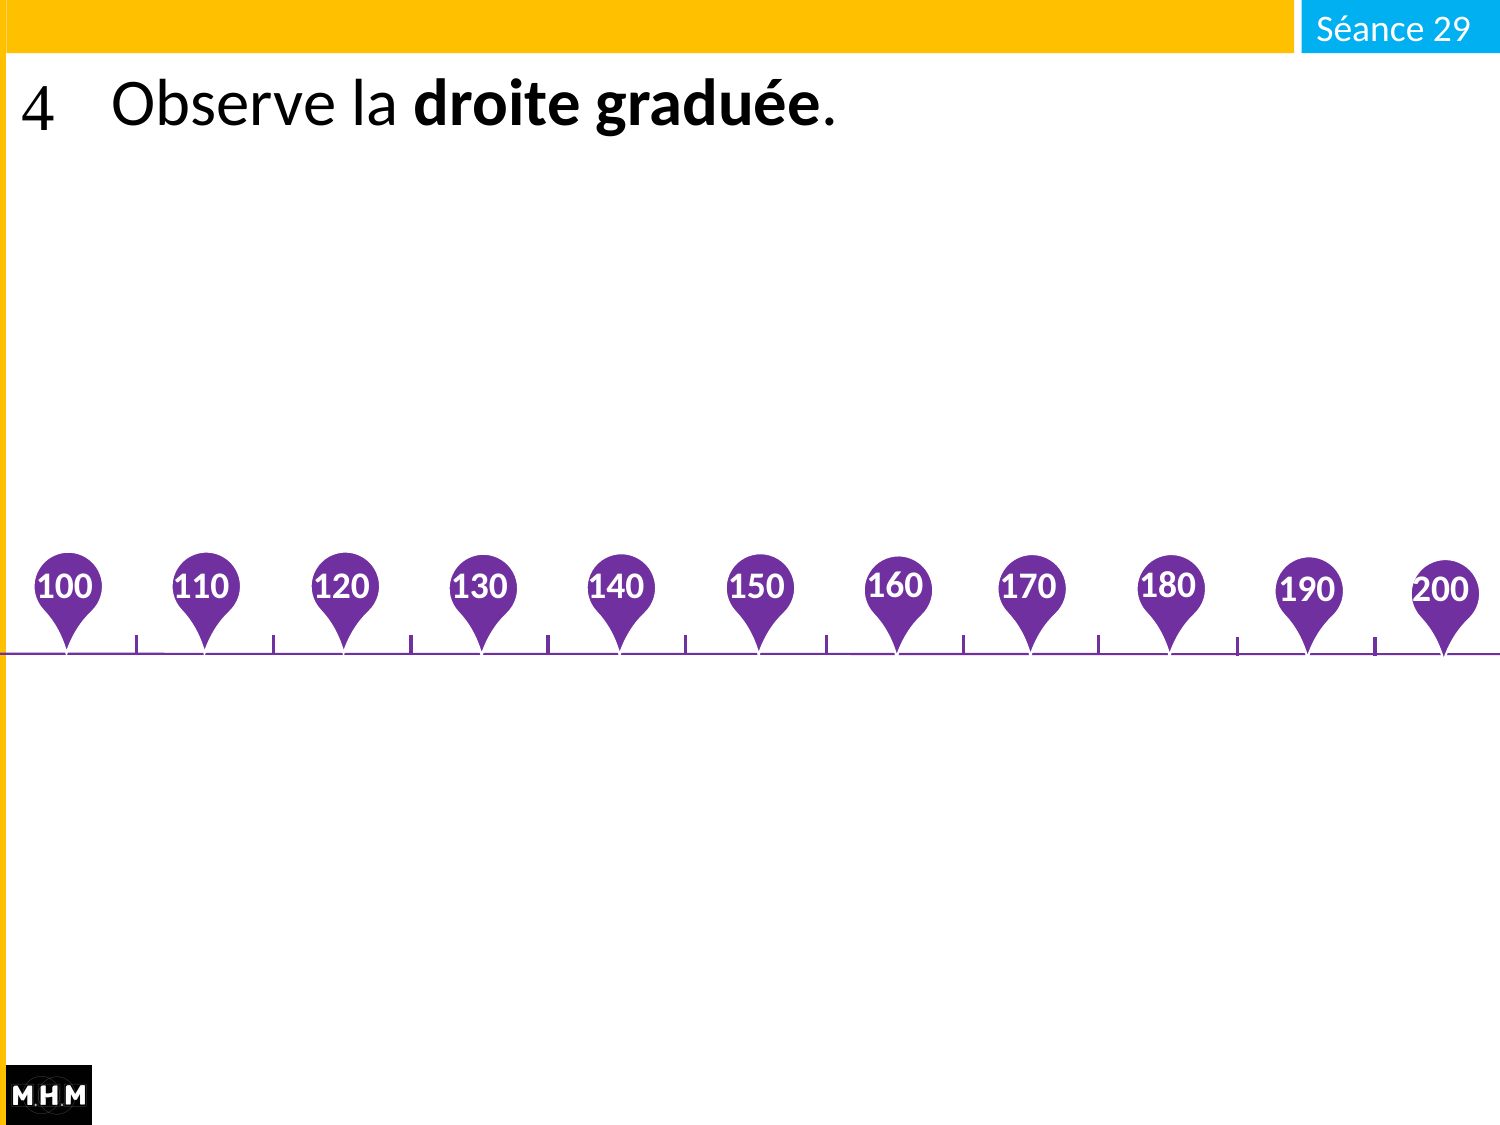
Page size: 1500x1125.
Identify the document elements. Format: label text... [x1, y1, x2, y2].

title Observe la droite graduée. [96, 60, 1391, 148]
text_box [0, 551, 1500, 656]
picture [6, 1065, 92, 1125]
